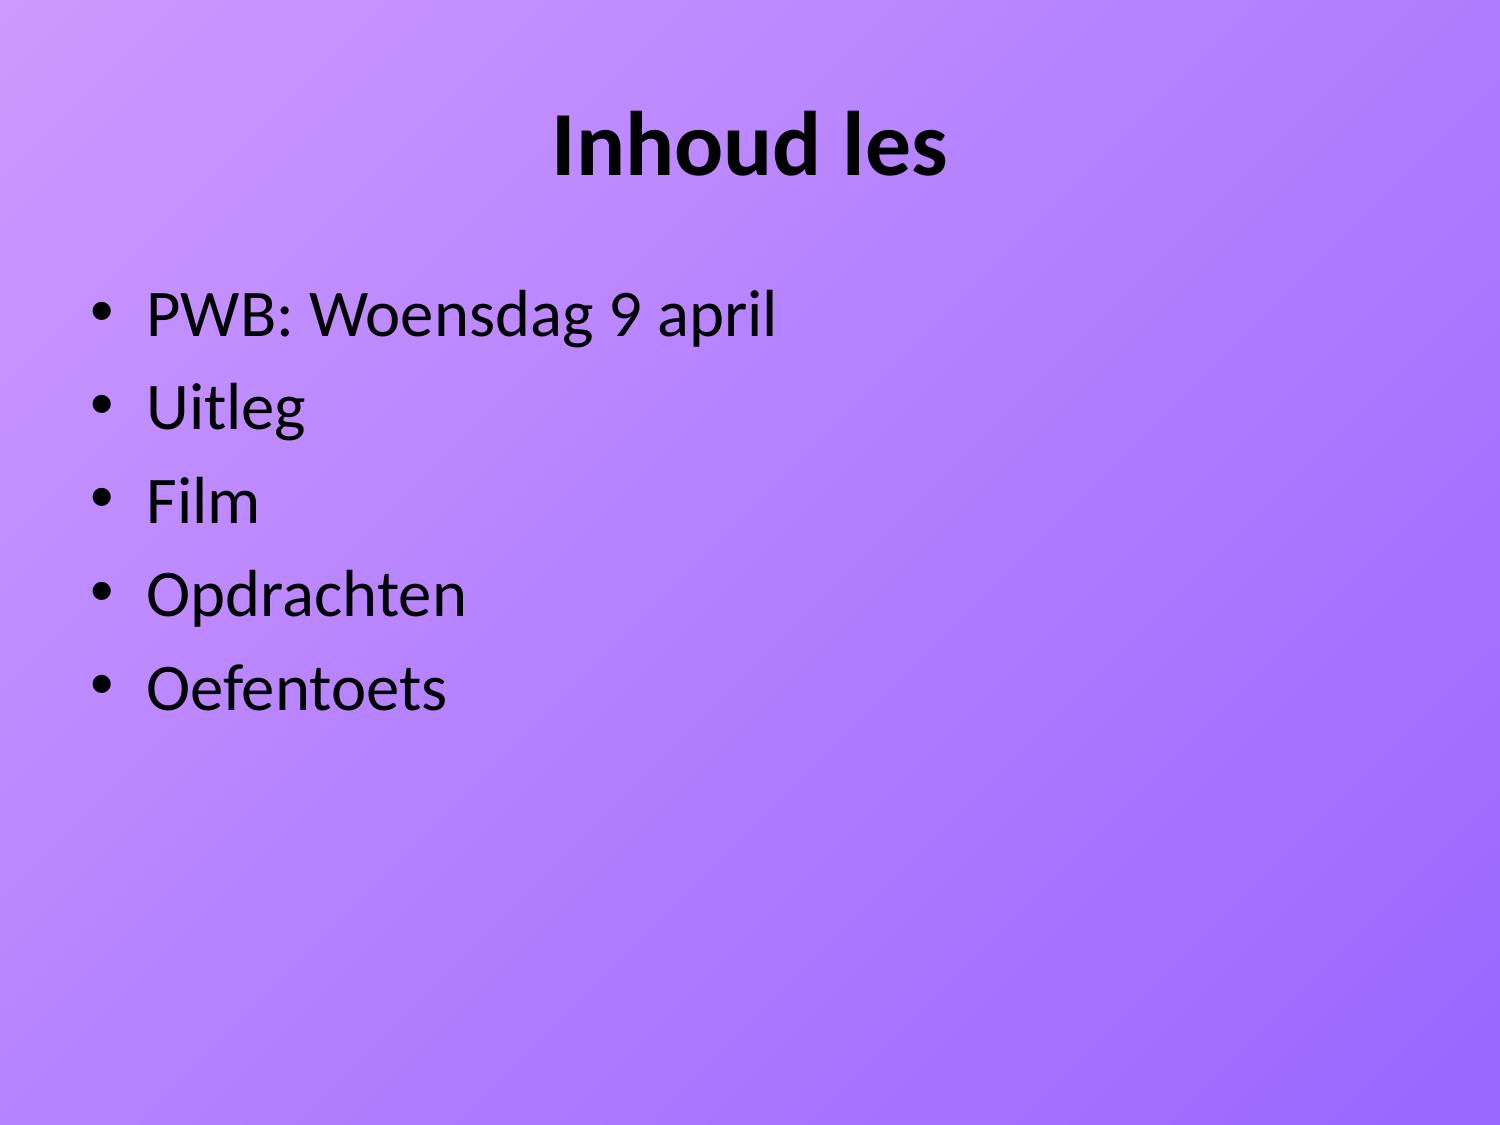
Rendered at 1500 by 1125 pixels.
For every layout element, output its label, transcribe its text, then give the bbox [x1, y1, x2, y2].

title Inhoud les [75, 45, 1425, 233]
list PWB: Woensdag 9 april Uitleg Film Opdrachten Oefentoets [75, 262, 1425, 1005]
